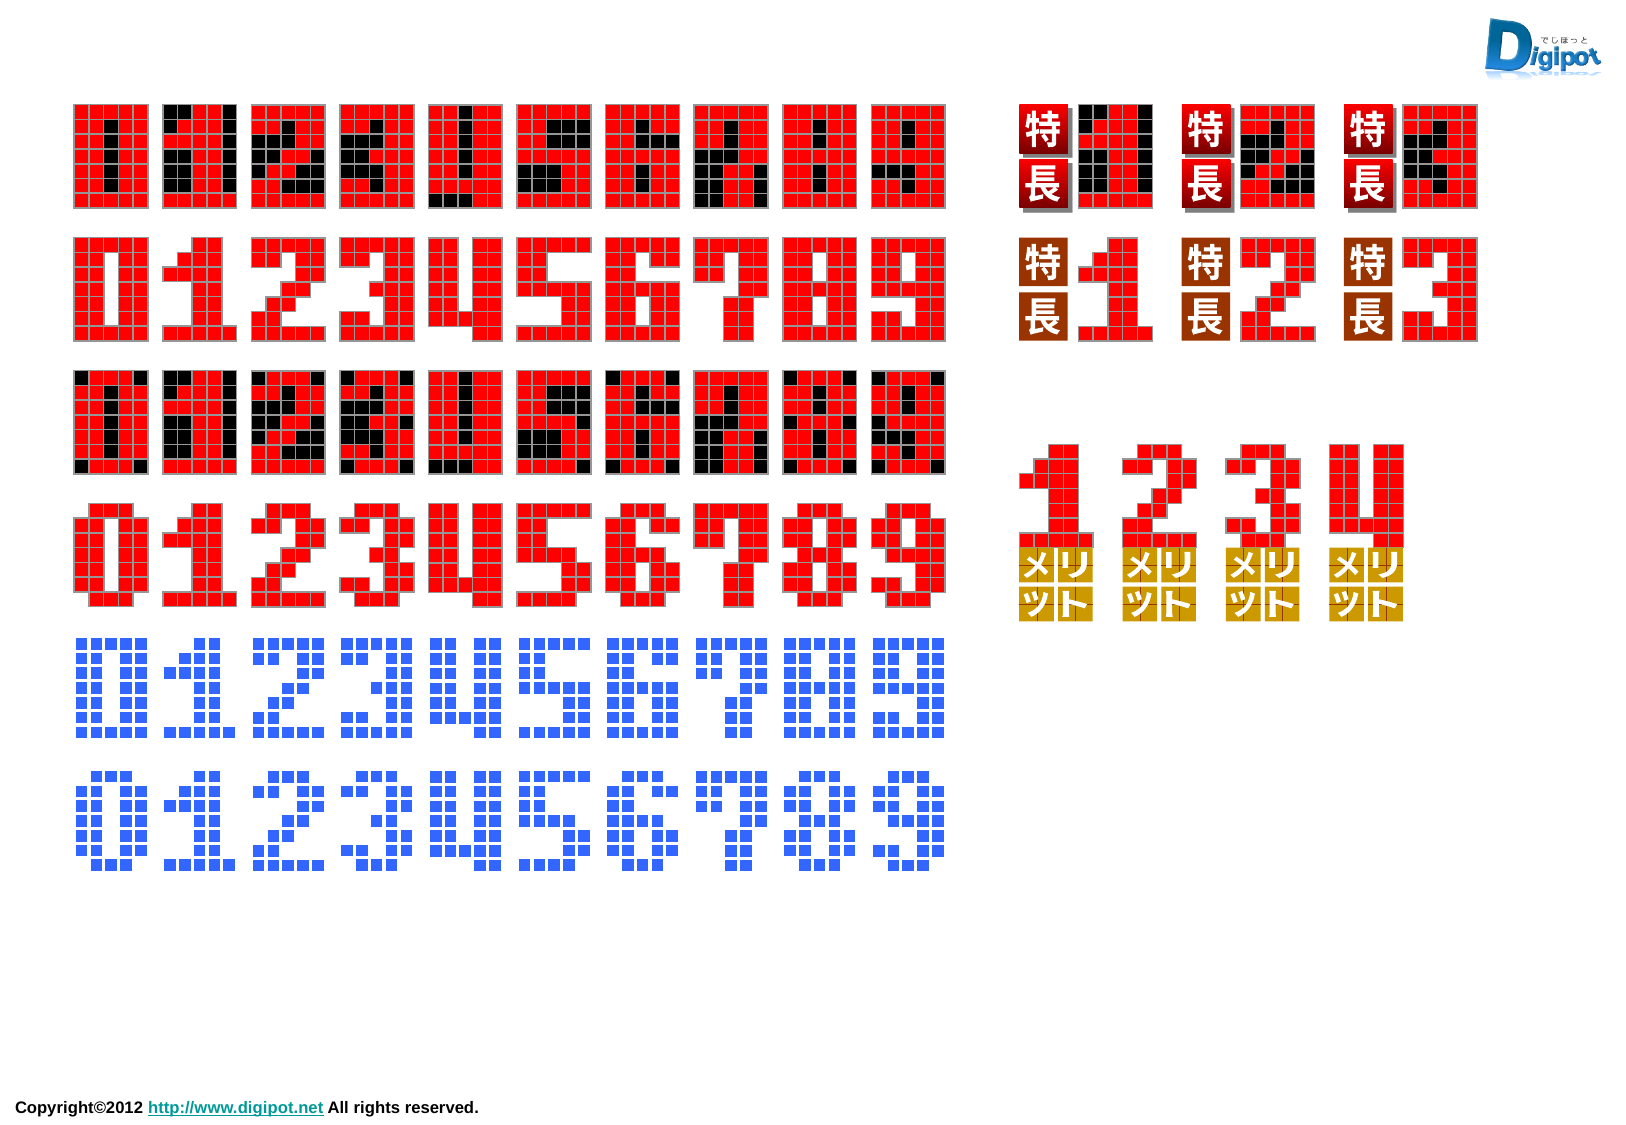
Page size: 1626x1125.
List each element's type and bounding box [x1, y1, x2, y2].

text_box [605, 503, 680, 607]
text_box [782, 370, 857, 474]
text_box [1181, 237, 1231, 341]
text_box [1078, 104, 1153, 209]
text_box [871, 503, 946, 608]
text_box [251, 503, 326, 608]
text_box [1122, 547, 1197, 622]
text_box [605, 237, 680, 341]
text_box [517, 503, 592, 607]
text_box [782, 636, 857, 740]
text_box [694, 636, 769, 741]
text_box [517, 769, 592, 873]
text_box [1225, 547, 1300, 622]
text_box [339, 104, 414, 209]
text_box [782, 769, 857, 873]
text_box [605, 636, 680, 740]
text_box [74, 769, 149, 873]
text_box [1240, 237, 1315, 342]
text_box [428, 237, 503, 342]
text_box [1329, 547, 1403, 622]
text_box [782, 104, 857, 209]
text_box [339, 636, 414, 740]
text_box [428, 636, 503, 741]
text_box [694, 104, 769, 209]
text_box [782, 503, 857, 607]
text_box [428, 769, 503, 873]
text_box [74, 636, 149, 740]
text_box [251, 769, 326, 873]
text_box [339, 503, 414, 607]
text_box [162, 636, 237, 740]
picture [1485, 18, 1602, 82]
text_box [162, 503, 237, 607]
text_box [1181, 104, 1231, 209]
text_box [162, 370, 237, 474]
text_box [1019, 104, 1068, 209]
text_box [517, 636, 592, 740]
text_box [428, 370, 503, 475]
text_box [517, 237, 592, 341]
text_box [339, 769, 414, 873]
text_box [74, 370, 149, 474]
text_box [428, 503, 503, 608]
text_box [162, 104, 237, 209]
text_box [1403, 237, 1478, 342]
text_box [1078, 237, 1153, 342]
text_box [339, 237, 414, 341]
text_box [605, 370, 680, 474]
text_box [1019, 444, 1094, 548]
text_box [339, 370, 414, 474]
text_box [1225, 444, 1300, 547]
text_box [251, 636, 326, 741]
text_box [1019, 547, 1093, 622]
text_box [694, 370, 769, 475]
text_box [871, 237, 946, 342]
text_box [74, 503, 149, 607]
text_box [74, 104, 149, 209]
text_box [1240, 104, 1315, 209]
text_box [1343, 237, 1393, 341]
text_box [871, 370, 946, 475]
text_box [1019, 237, 1068, 341]
text_box [782, 237, 857, 341]
text_box [694, 237, 769, 342]
text_box [1122, 444, 1197, 547]
text_box [605, 104, 680, 209]
text_box [1329, 444, 1404, 548]
text_box [251, 237, 326, 342]
text_box [517, 104, 592, 209]
text_box [871, 769, 946, 873]
text_box [605, 769, 680, 873]
text_box [251, 104, 326, 209]
text_box [694, 503, 769, 608]
text_box [74, 237, 149, 341]
text_box [871, 104, 946, 209]
text_box [517, 370, 592, 474]
text_box [871, 636, 946, 741]
text_box [1344, 104, 1393, 209]
text_box [428, 104, 503, 209]
text_box [694, 769, 769, 873]
text_box [162, 237, 237, 341]
text_box [1403, 104, 1478, 209]
text_box [162, 769, 237, 873]
text_box [251, 370, 326, 475]
